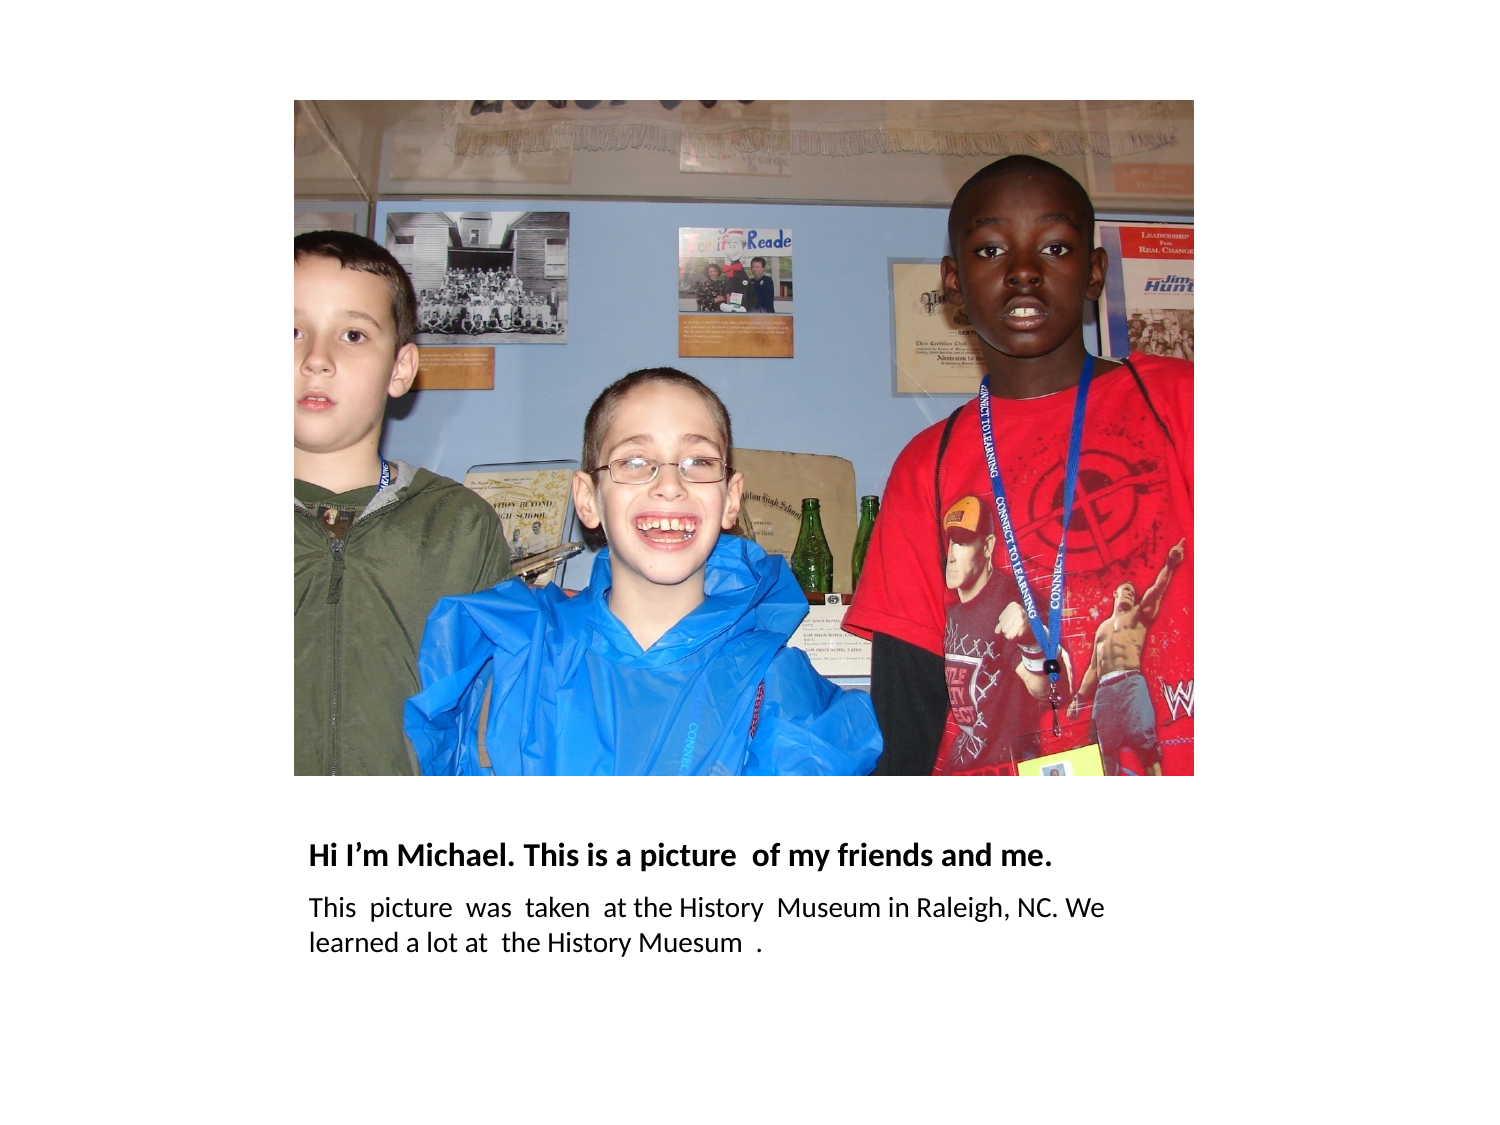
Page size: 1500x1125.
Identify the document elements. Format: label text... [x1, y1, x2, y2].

list This picture was taken at the History Museum in Raleigh, NC. We learned a lot at the History Muesum . [294, 880, 1194, 1013]
title Hi I’m Michael. This is a picture of my friends and me. [294, 787, 1194, 880]
picture [293, 100, 1195, 776]
